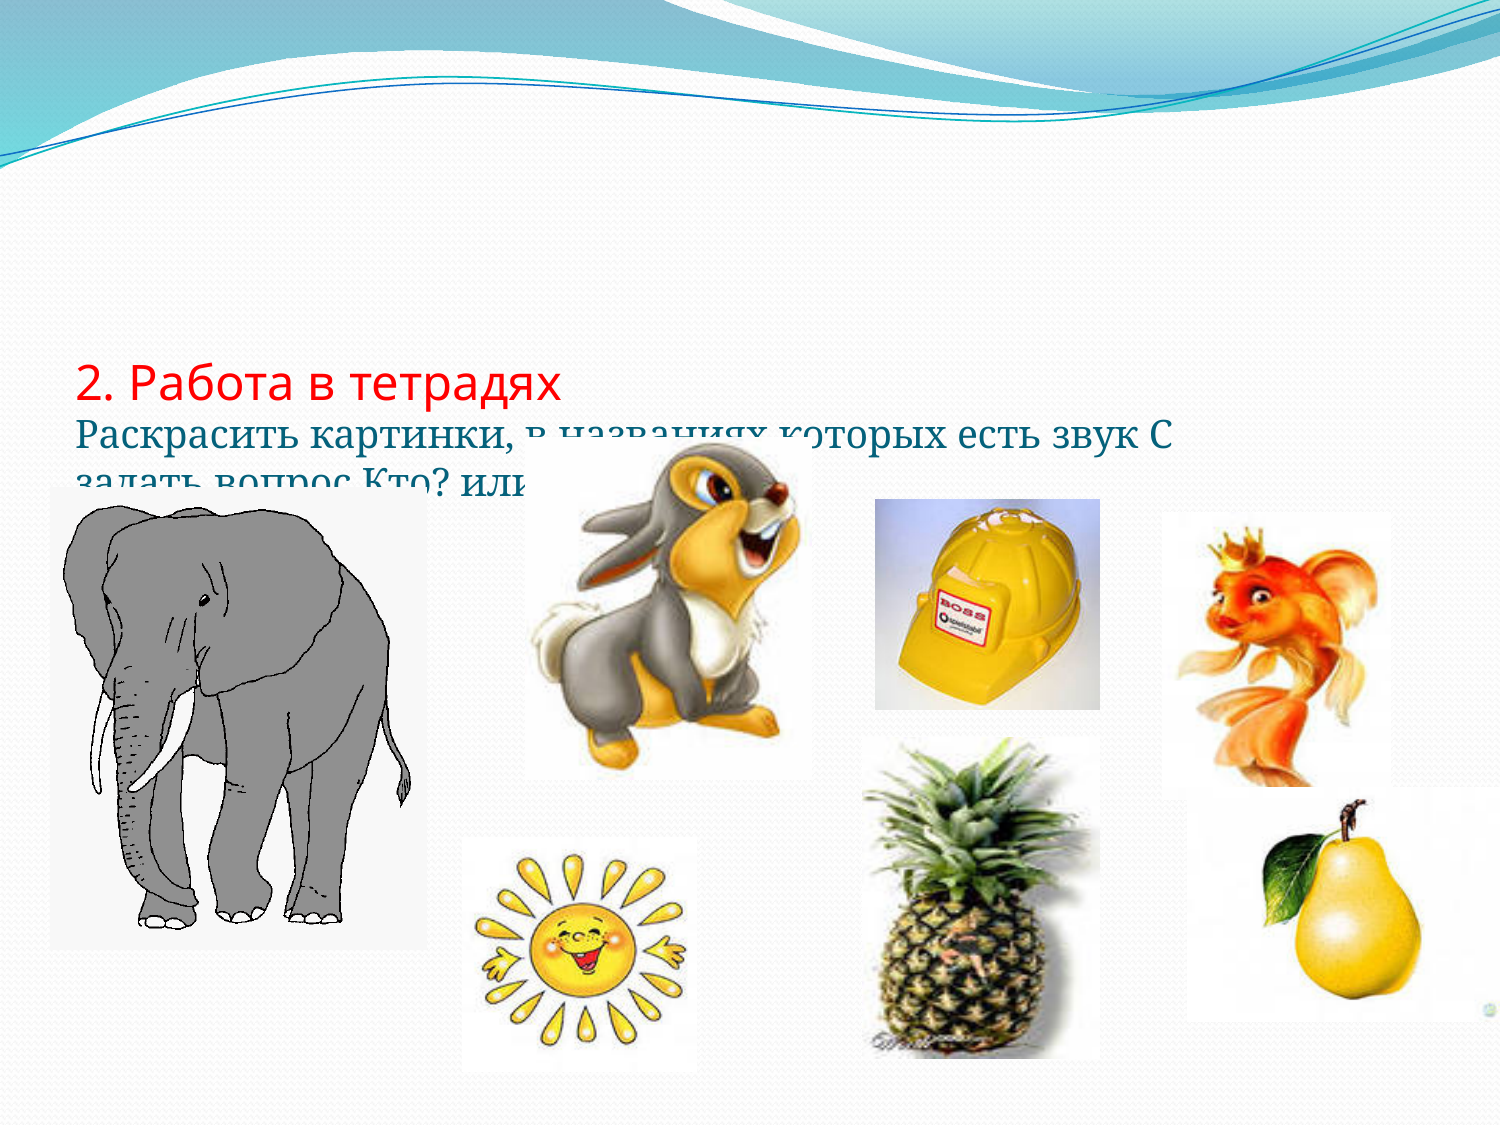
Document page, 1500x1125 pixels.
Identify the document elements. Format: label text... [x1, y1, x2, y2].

picture [524, 437, 812, 780]
picture [1162, 512, 1500, 1022]
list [49, 487, 427, 951]
picture [862, 737, 1101, 1059]
title 2. Работа в тетрадях Раскрасить картинки, в названиях которых есть звук С задать вопрос Кто? или Что? [75, 0, 1425, 563]
picture [462, 837, 697, 1072]
picture [874, 499, 1101, 710]
